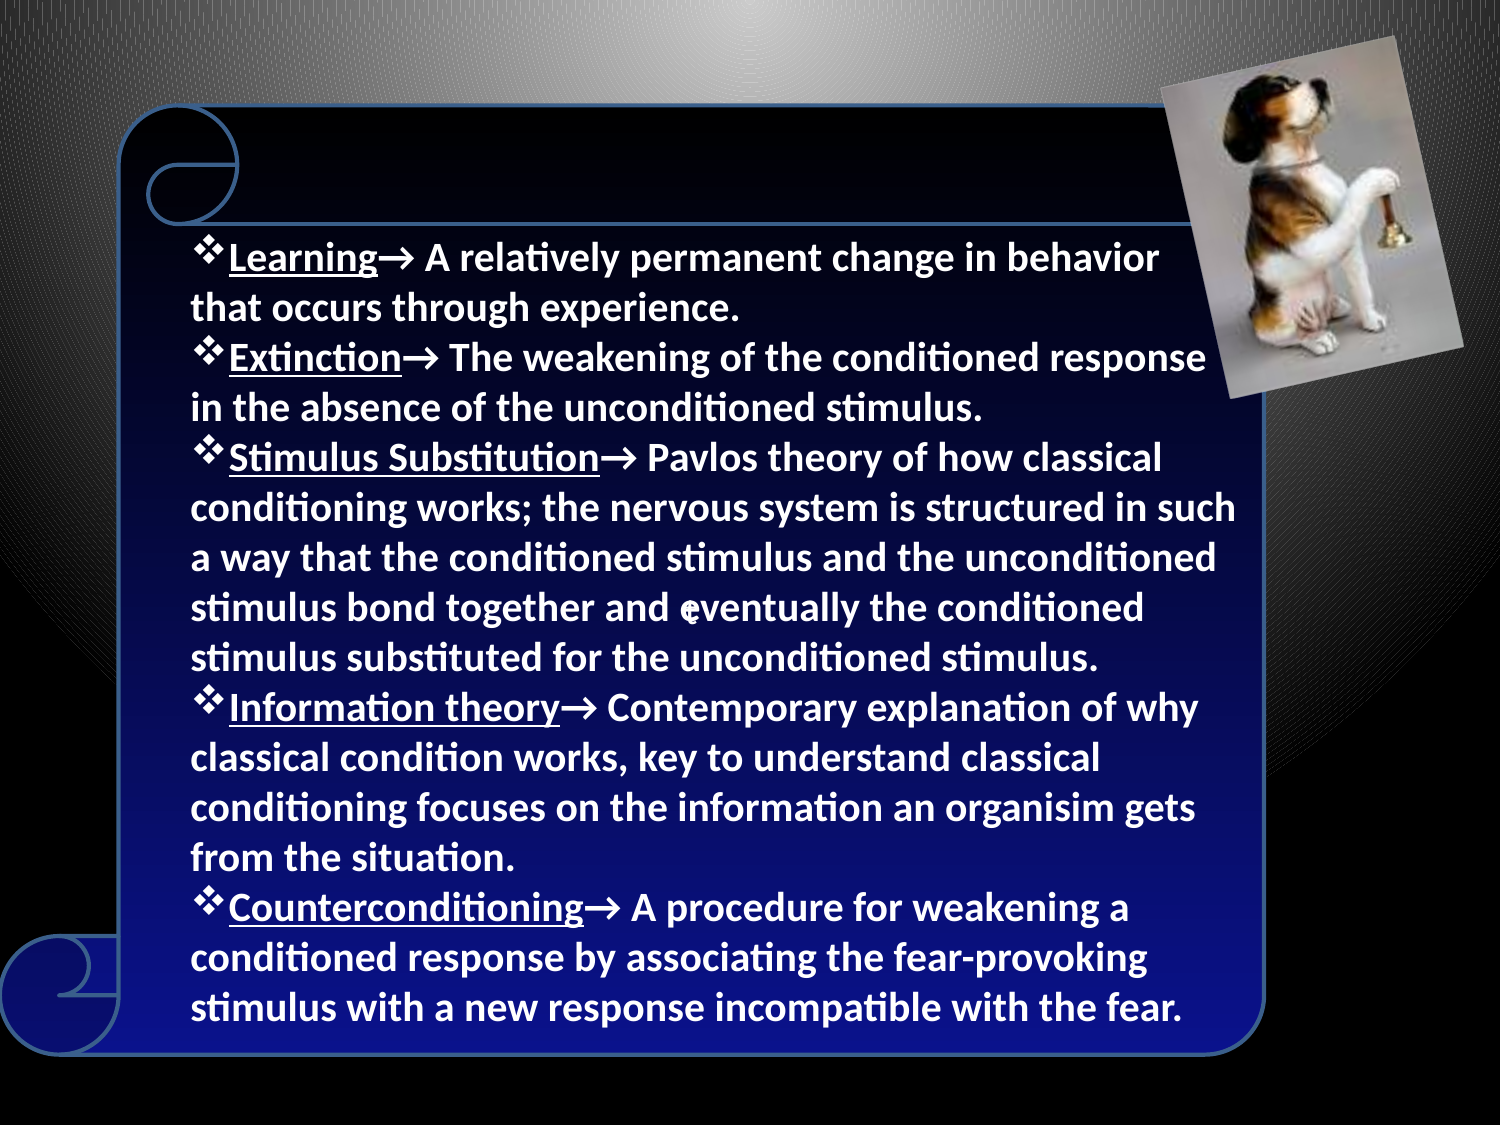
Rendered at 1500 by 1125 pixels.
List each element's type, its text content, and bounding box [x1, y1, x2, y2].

picture [1162, 37, 1463, 398]
text_box Learning→ A relatively permanent change in behavior that occurs through experience. Extinction→ The weakening of the conditioned response in the absence of the unconditioned stimulus. Stimulus Substitution→ Pavlos theory of how classical conditioning works; the nervous system is structured in such a way that the conditioned stimulus and the unconditioned stimulus bond together and eventually the conditioned stimulus substituted for the unconditioned stimulus. Information theory→ Contemporary explanation of why classical condition works, key to understand classical conditioning focuses on the information an organisim gets from the situation. Counterconditioning→ A procedure for weakening a conditioned response by associating the fear-provoking stimulus with a new response incompatible with the fear. [175, 222, 1254, 1083]
text_box t [1254, 392, 1267, 1032]
text_box t [0, 103, 1186, 1057]
